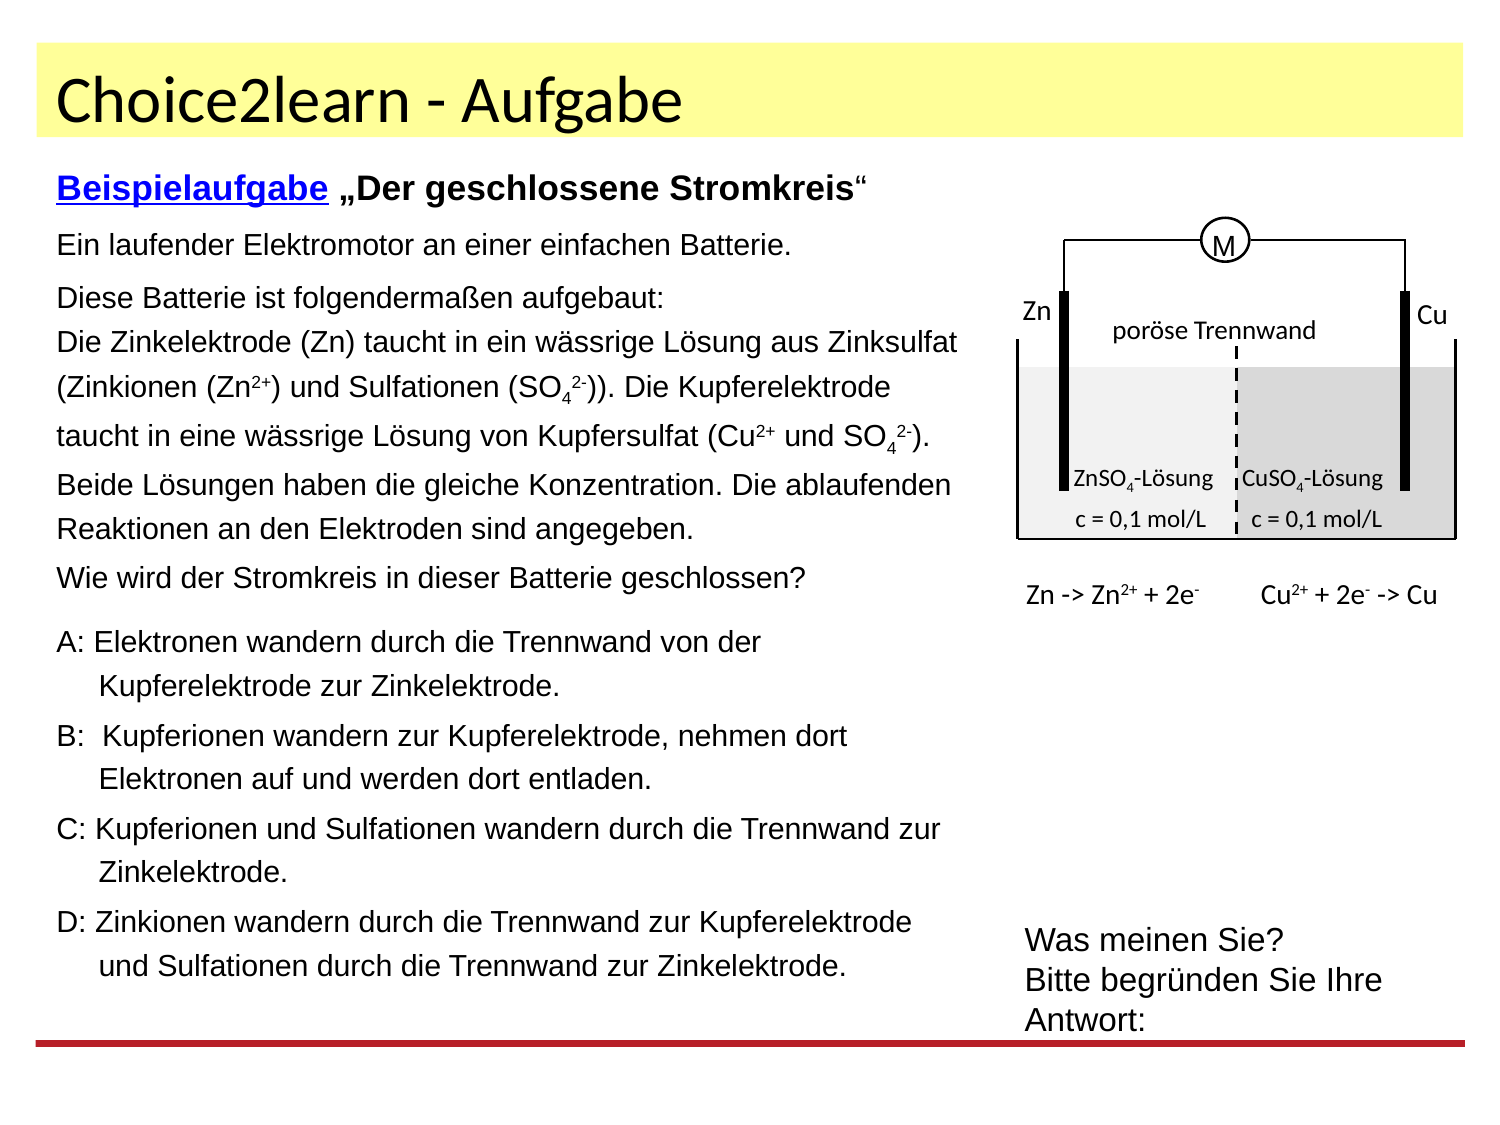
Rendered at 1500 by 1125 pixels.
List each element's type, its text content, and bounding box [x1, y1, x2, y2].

text_box Cu2+ + 2e- -> Cu [1245, 562, 1471, 607]
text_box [1007, 214, 1471, 540]
text_box Zn -> Zn2+ + 2e- [1011, 562, 1232, 607]
text_box Was meinen Sie? Bitte begründen Sie Ihre Antwort: [1009, 910, 1405, 1045]
text_box Beispielaufgabe „Der geschlossene Stromkreis“ Ein laufender Elektromotor an einer einfachen Batterie. Diese Batterie ist folgendermaßen aufgebaut: Die Zinkelektrode (Zn) taucht in ein wässrige Lösung aus Zinksulfat (Zinkionen (Zn2+) und Sulfationen (SO42-)). Die Kupferelektrode taucht in eine wässrige Lösung von Kupfersulfat (Cu2+ und SO42-). Beide Lösungen haben die gleiche Konzentration. Die ablaufenden Reaktionen an den Elektroden sind angegeben. Wie wird der Stromkreis in dieser Batterie geschlossen? A: Elektronen wandern durch die Trennwand von der Kupferelektrode zur Zinkelektrode. B: Kupferionen wandern zur Kupferelektrode, nehmen dort Elektronen auf und werden dort entladen. C: Kupferionen und Sulfationen wandern durch die Trennwand zur Zinkelektrode. D: Zinkionen wandern durch die Trennwand zur Kupferelektrode und Sulfationen durch die Trennwand zur Zinkelektrode. [41, 148, 975, 1012]
title Choice2learn - Aufgabe [41, 42, 1459, 149]
